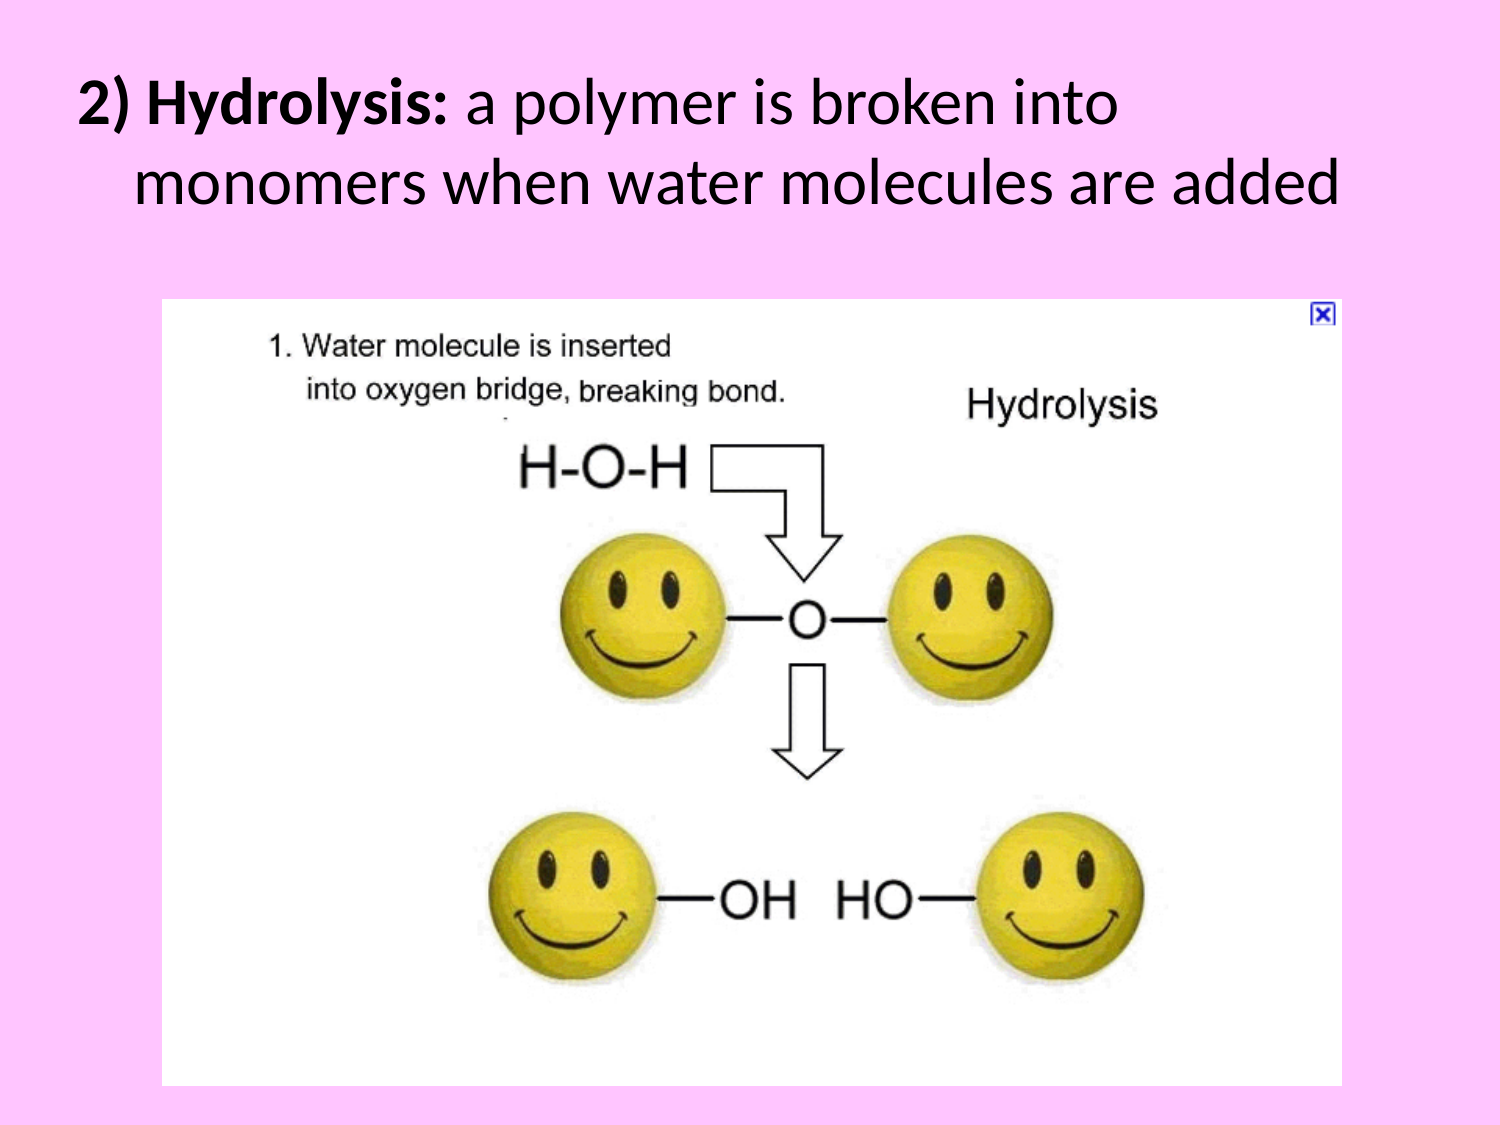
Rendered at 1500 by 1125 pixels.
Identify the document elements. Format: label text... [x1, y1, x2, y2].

list 2) Hydrolysis: a polymer is broken into monomers when water molecules are added [62, 49, 1413, 793]
picture [162, 299, 1343, 1087]
